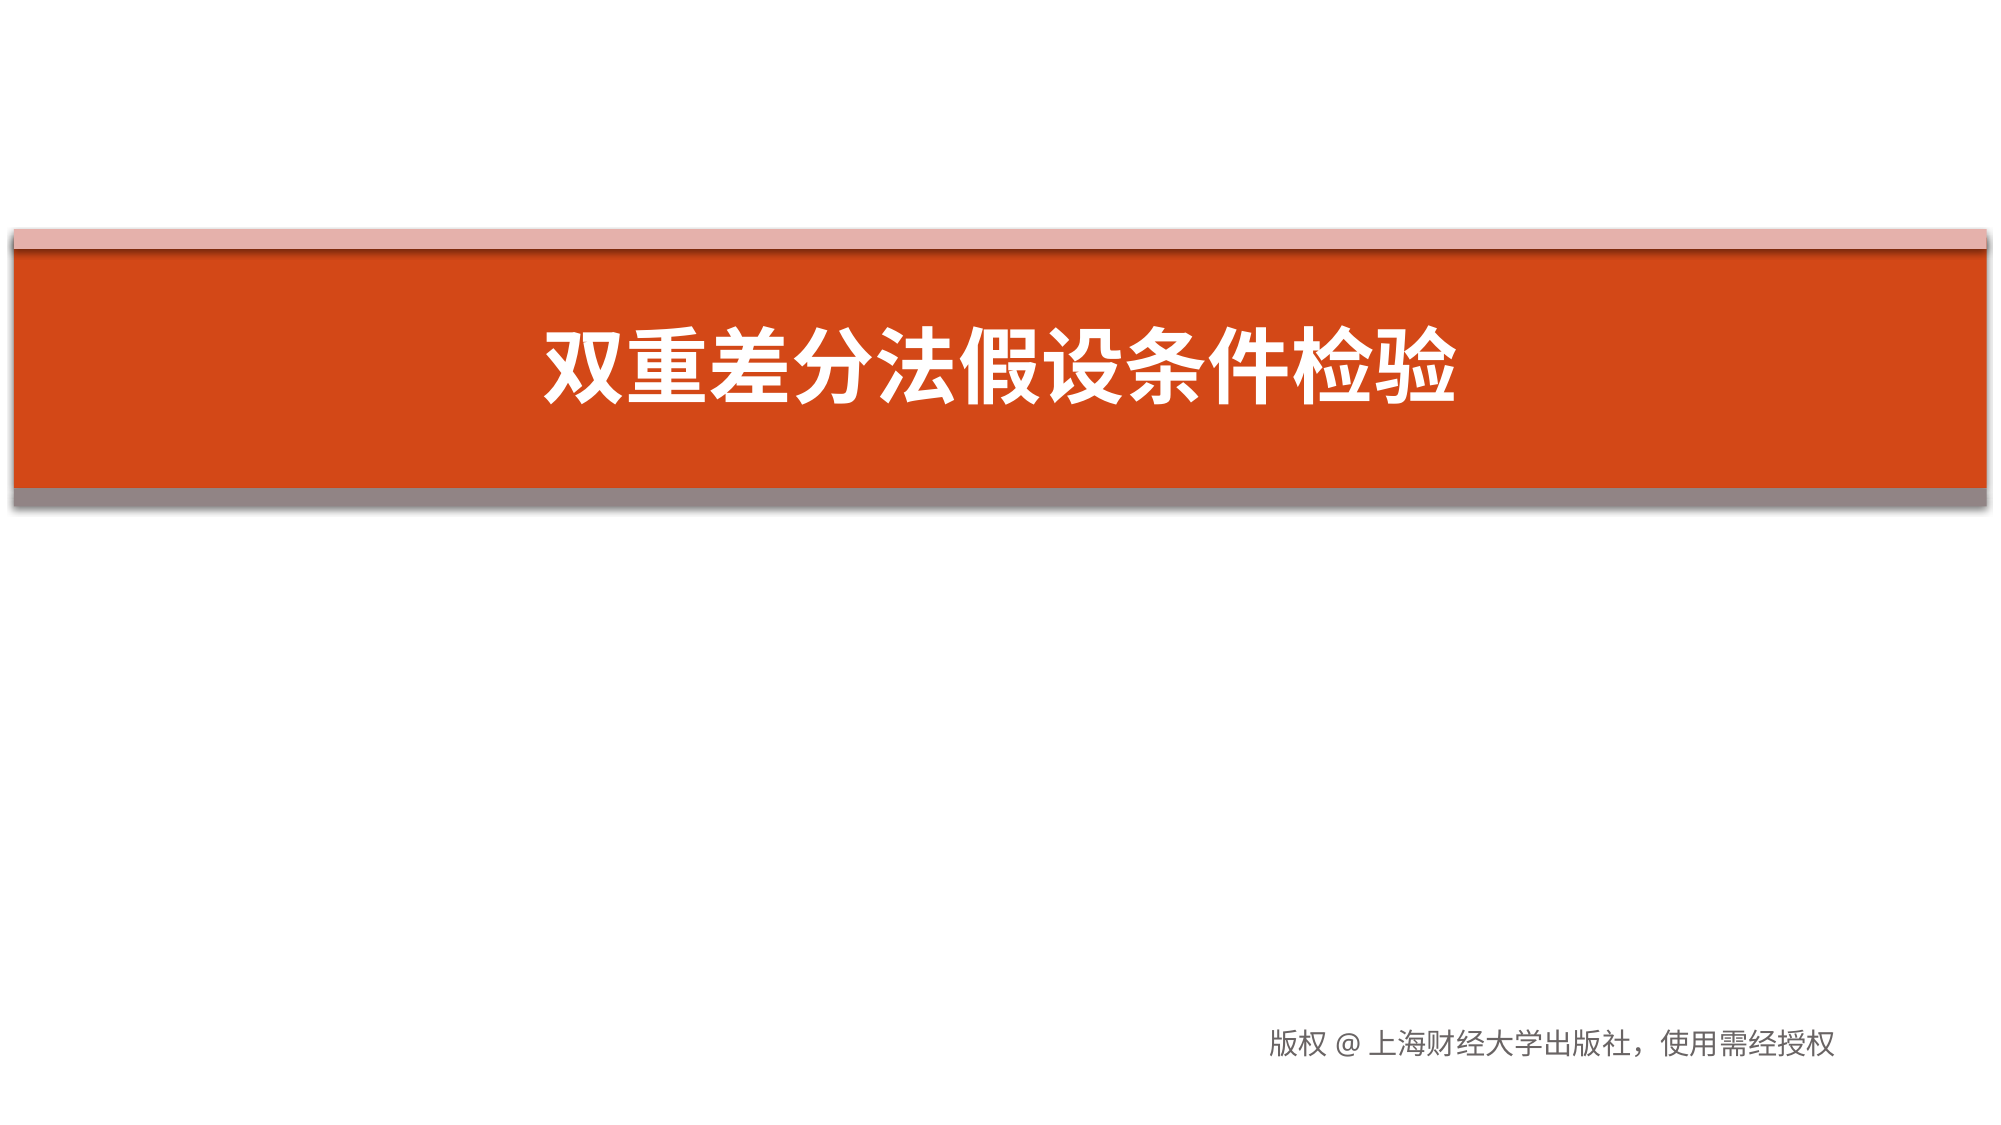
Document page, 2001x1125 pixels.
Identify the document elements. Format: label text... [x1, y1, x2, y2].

footer 版权@上海财经大学出版社，使用需经授权 [1119, 1005, 1987, 1081]
title 双重差分法假设条件检验 [99, 247, 1900, 489]
